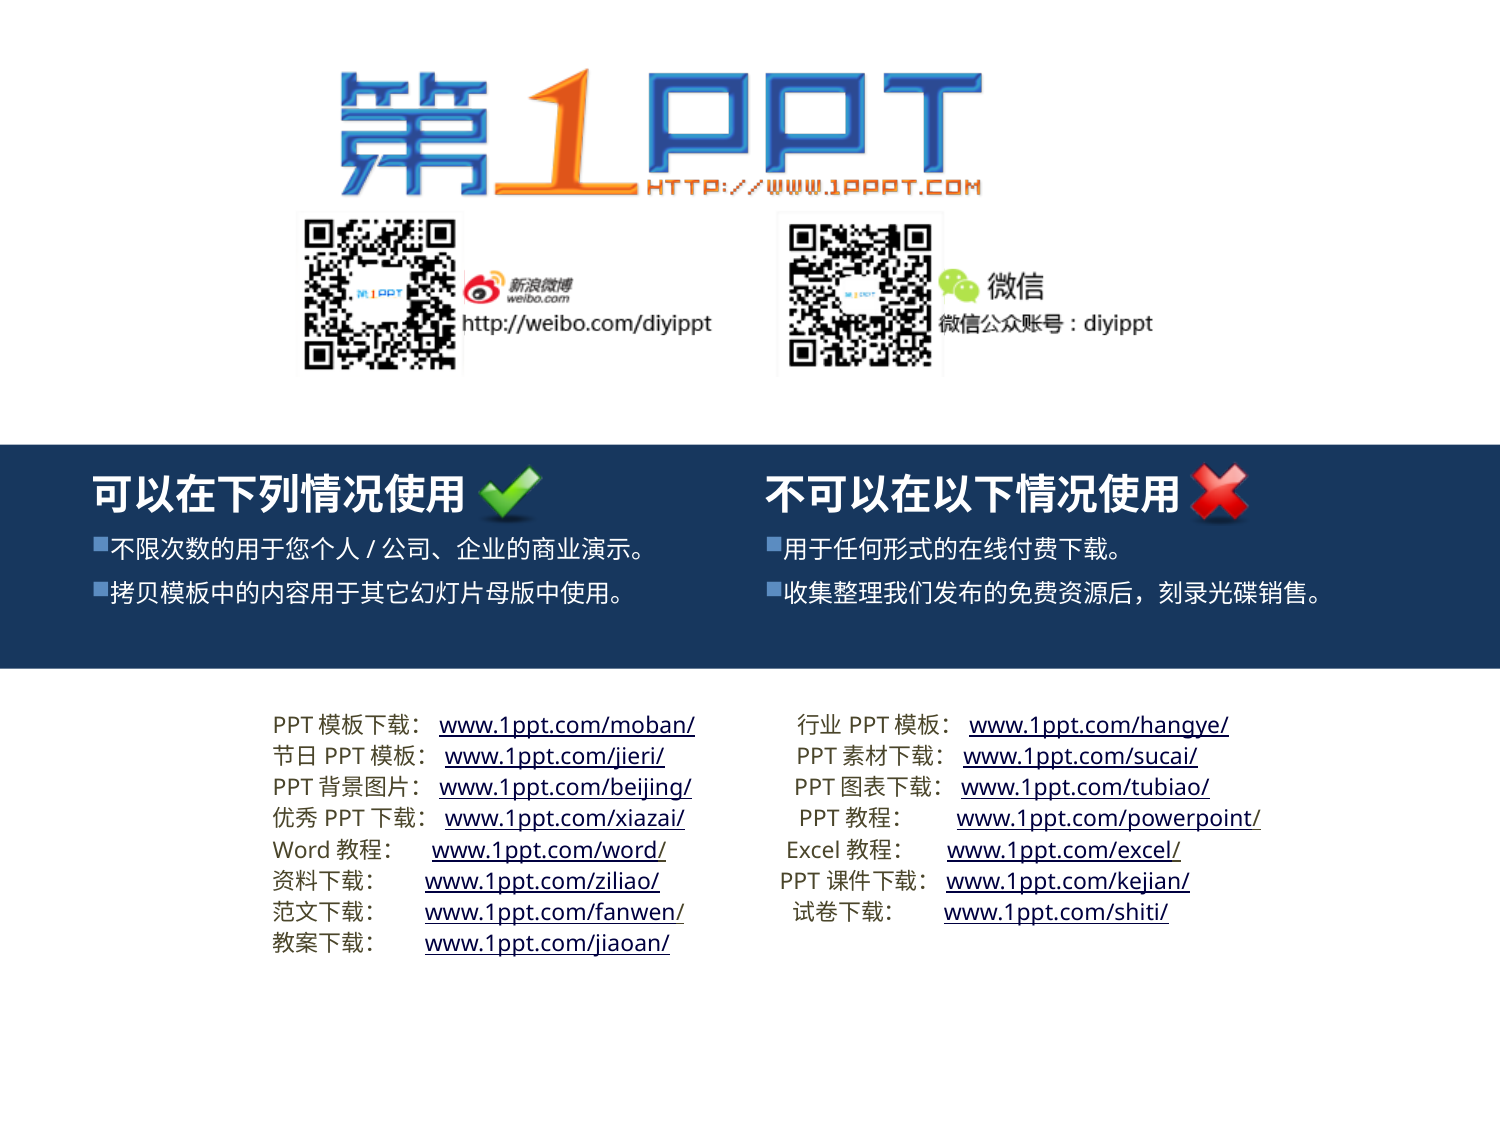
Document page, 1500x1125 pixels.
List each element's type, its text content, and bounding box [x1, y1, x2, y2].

text_box 不可以在以下情况使用 用于任何形式的在线付费下载。 收集整理我们发布的免费资源后，刻录光碟销售。 [750, 460, 1424, 715]
text_box [0, 444, 1500, 669]
picture [477, 460, 544, 526]
text_box 可以在下列情况使用 不限次数的用于您个人/公司、企业的商业演示。 拷贝模板中的内容用于其它幻灯片母版中使用。 [76, 460, 750, 727]
text_box PPT模板下载：www.1ppt.com/moban/ 行业PPT模板：www.1ppt.com/hangye/ 节日PPT模板：www.1ppt.com/jieri/ PPT素材下载：www.1ppt.com/sucai/ PPT背景图片：www.1ppt.com/beijing/ PPT图表下载：www.1ppt.com/tubiao/ 优秀PPT下载：www.1ppt.com/xiazai/ PPT教程： www.1ppt.com/powerpoint/ Word教程： www.1ppt.com/word/ Excel教程： www.1ppt.com/excel/ 资料下载： www.1ppt.com/ziliao/ PPT课件下载：www.1ppt.com/kejian/ 范文下载： www.1ppt.com/fanwen/ 试卷下载： www.1ppt.com/shiti/ 教案下载： www.1ppt.com/jiaoan/ [256, 715, 1319, 990]
picture [1186, 460, 1252, 526]
picture [270, 56, 1187, 377]
